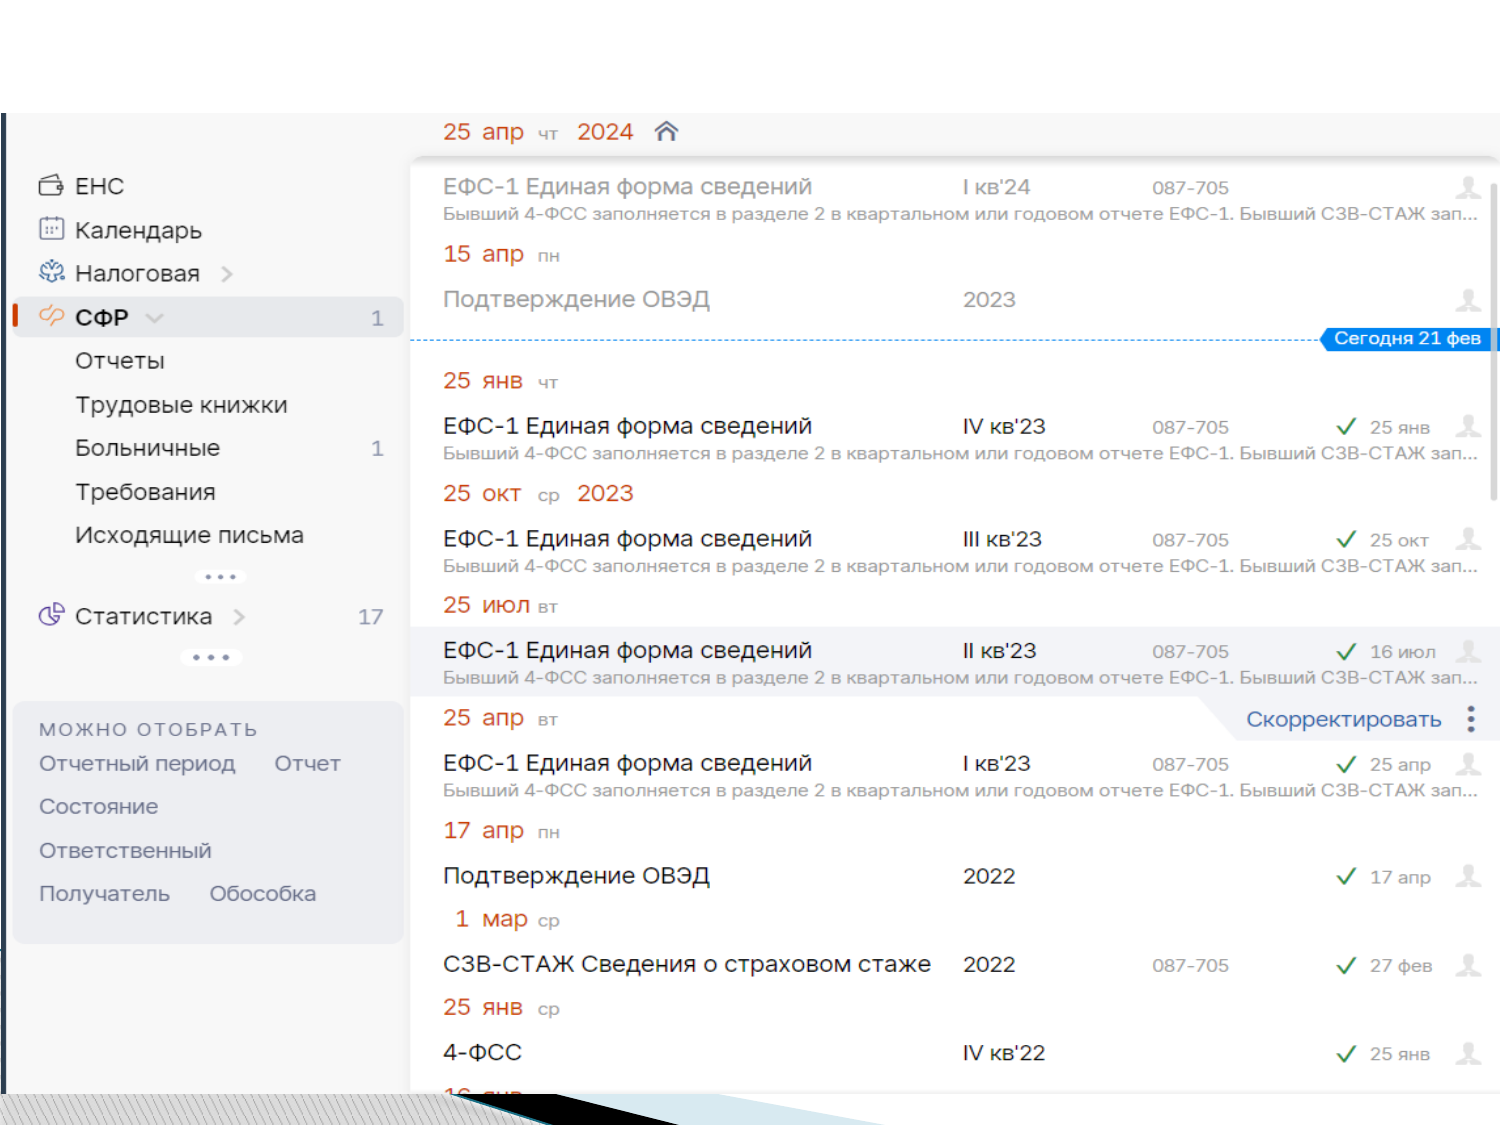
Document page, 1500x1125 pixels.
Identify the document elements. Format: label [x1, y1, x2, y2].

list [1, 113, 1500, 1095]
